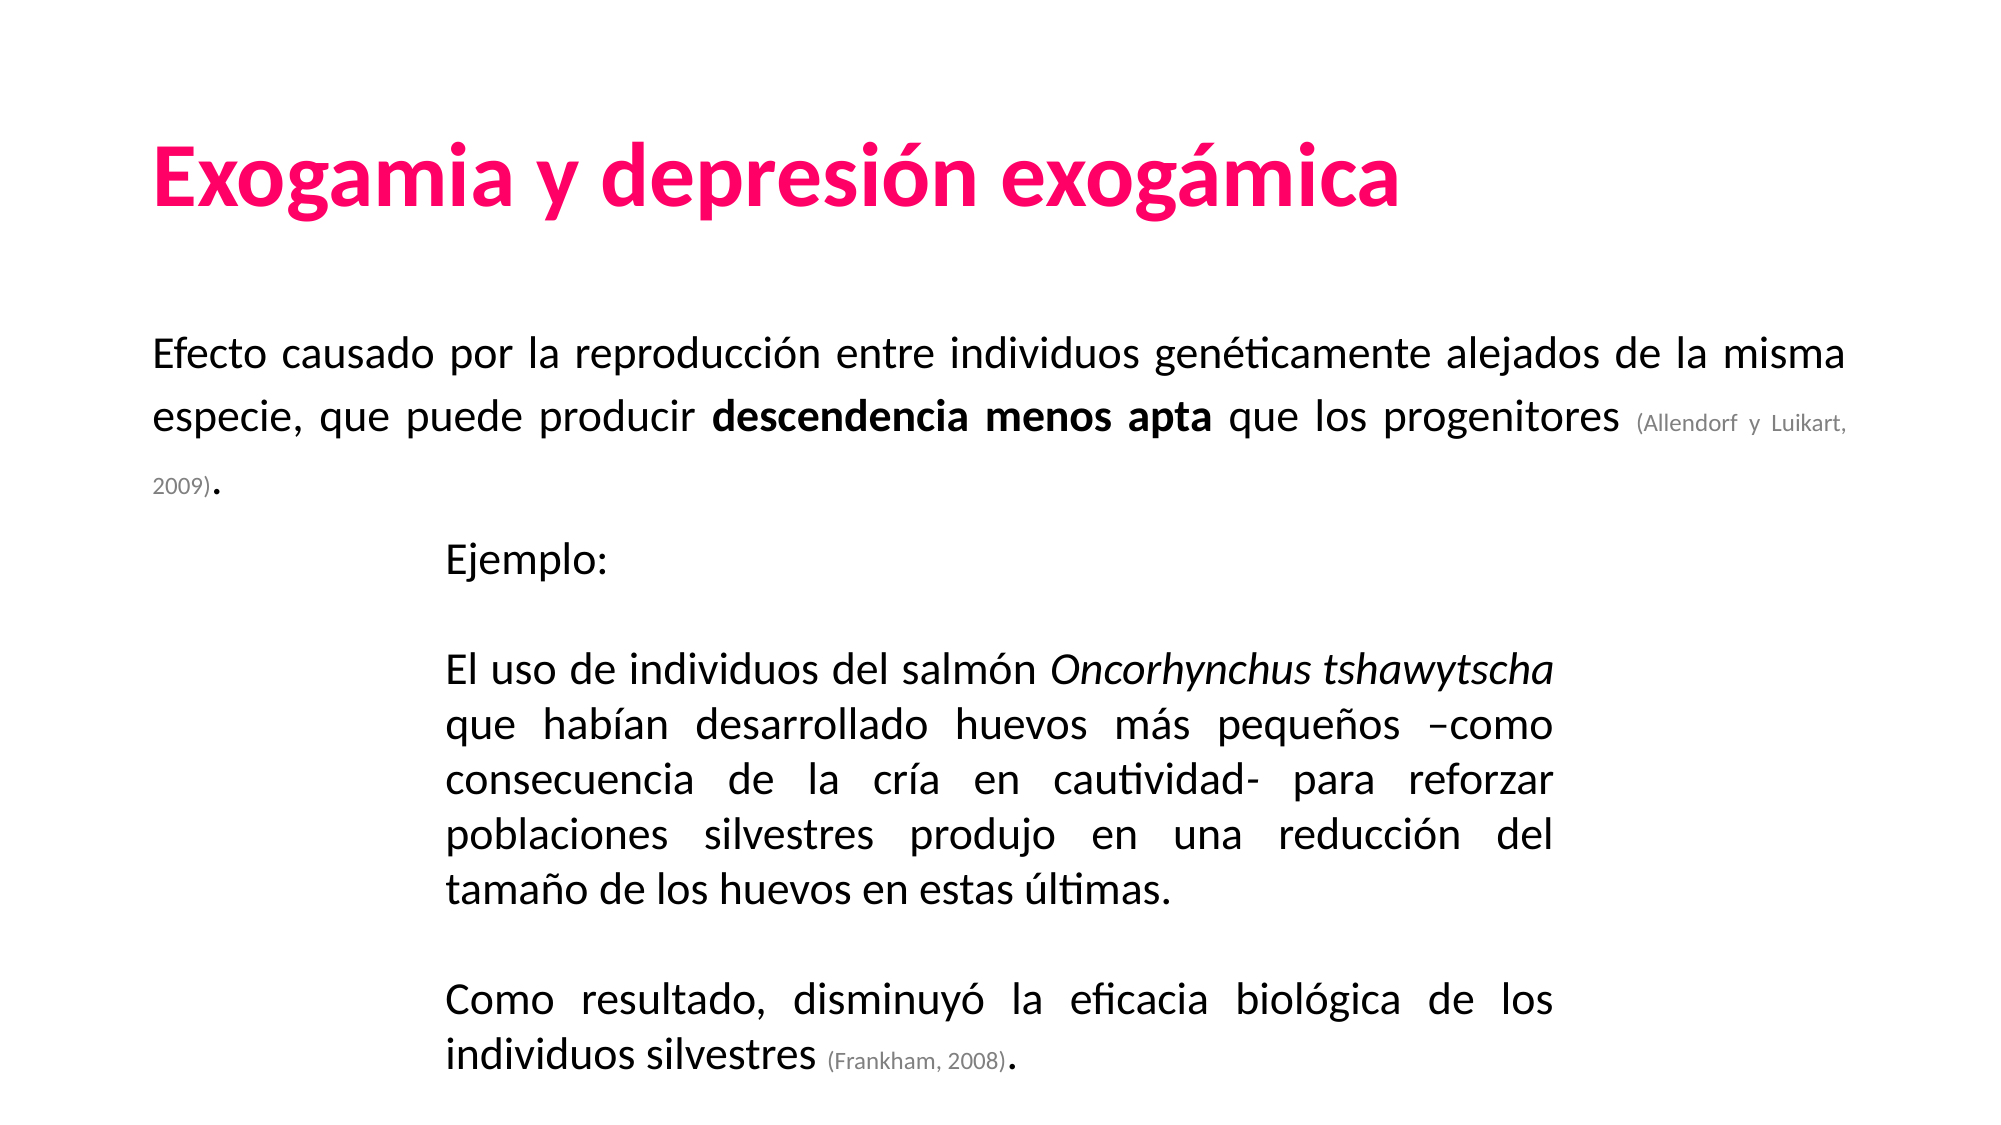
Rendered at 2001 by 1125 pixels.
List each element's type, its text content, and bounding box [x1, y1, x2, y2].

title Exogamia y depresión exogámica [137, 67, 1863, 286]
list Efecto causado por la reproducción entre individuos genéticamente alejados de la misma especie, que puede producir descendencia menos apta que los progenitores (Allendorf y Luikart, 2009). [137, 299, 1863, 514]
text_box Ejemplo: El uso de individuos del salmón Oncorhynchus tshawytscha que habían desarrollado huevos más pequeños –como consecuencia de la cría en cautividad- para reforzar poblaciones silvestres produjo en una reducción del tamaño de los huevos en estas últimas. Como resultado, disminuyó la eficacia biológica de los individuos silvestres (Frankham, 2008). [430, 513, 1570, 1075]
